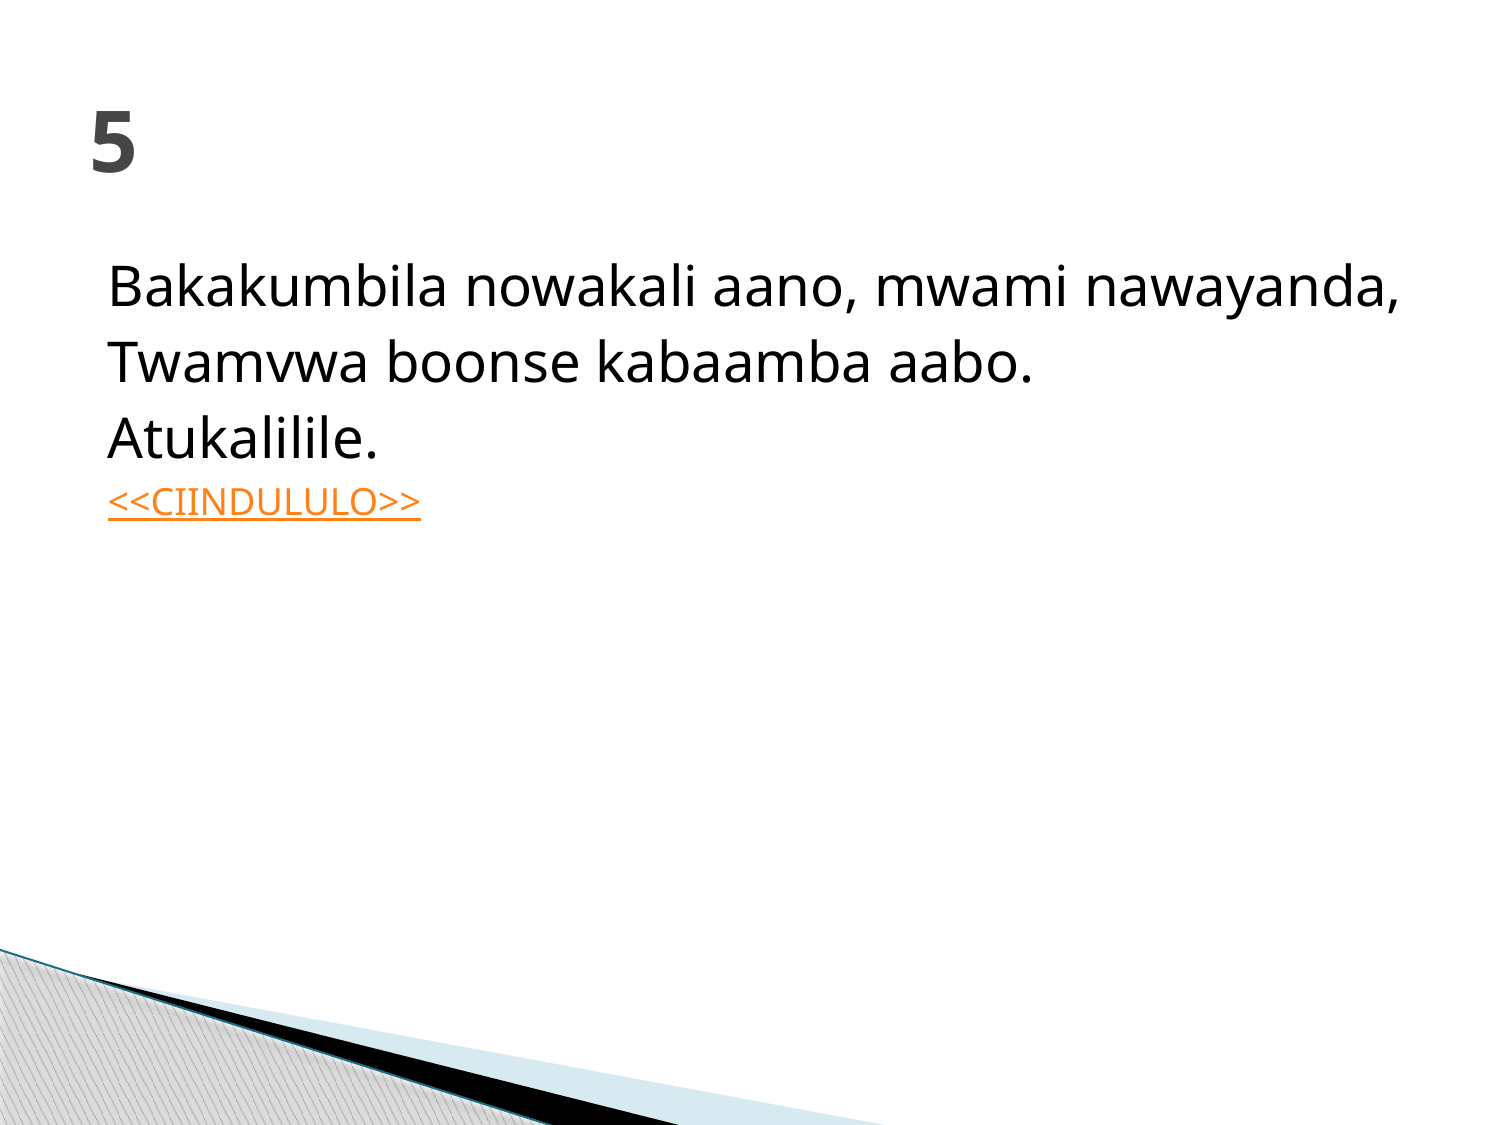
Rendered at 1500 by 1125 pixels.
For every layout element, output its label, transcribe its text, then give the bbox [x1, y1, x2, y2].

list Bakakumbila nowakali aano, mwami nawayanda, Twamvwa boonse kabaamba aabo. Atukalilile. <<CIINDULULO>> [75, 243, 1425, 986]
title 5 [75, 45, 1425, 233]
